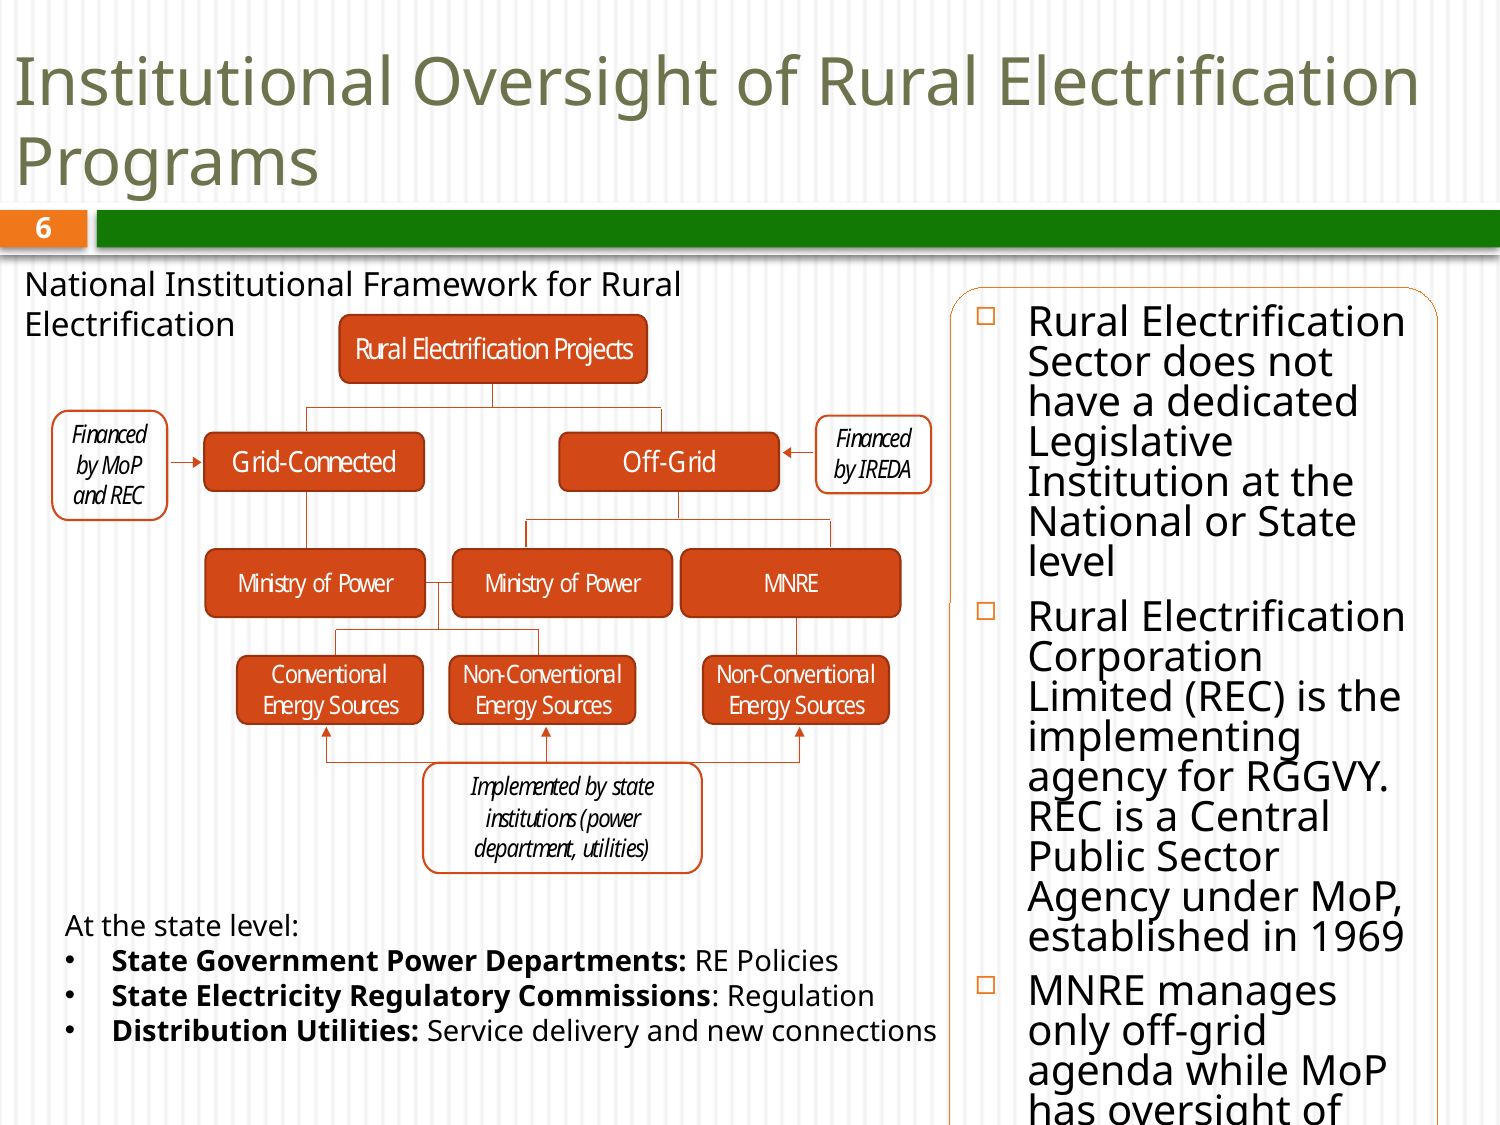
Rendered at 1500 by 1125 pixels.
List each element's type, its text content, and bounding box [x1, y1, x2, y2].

title Institutional Oversight of Rural Electrification Programs [0, 37, 1500, 200]
text_box Rural Electrification Sector does not have a dedicated Legislative Institution at the National or State level Rural Electrification Corporation Limited (REC) is the implementing agency for RGGVY. REC is a Central Public Sector Agency under MoP, established in 1969 MNRE manages only off-grid agenda while MoP has oversight of both grid and off-grid agenda. [949, 287, 1438, 1125]
text_box At the state level: State Government Power Departments: RE Policies State Electricity Regulatory Commissions: Regulation Distribution Utilities: Service delivery and new connections [50, 899, 1063, 1055]
text_box National Institutional Framework for Rural Electrification [9, 256, 897, 351]
picture [49, 312, 933, 875]
slide_number 6 [0, 208, 88, 249]
